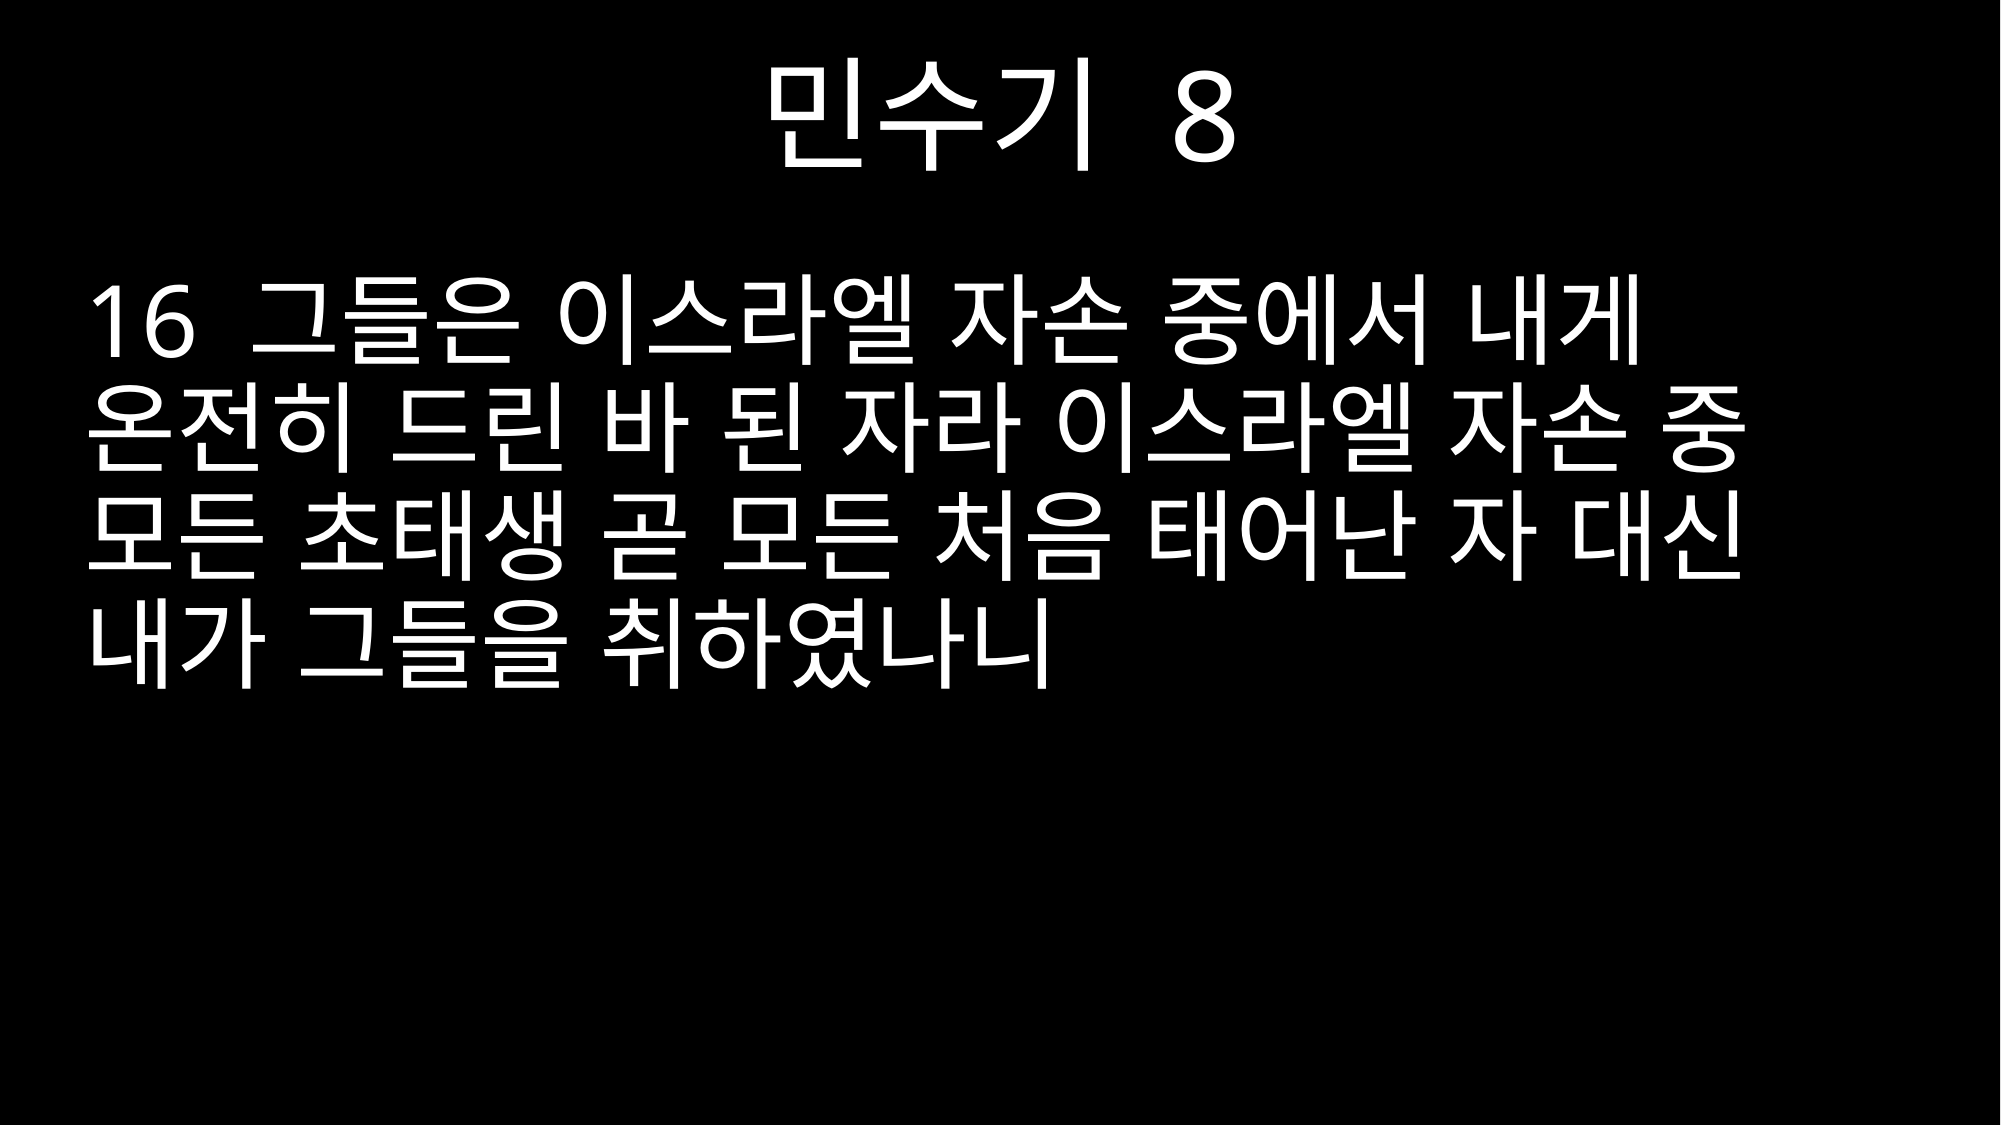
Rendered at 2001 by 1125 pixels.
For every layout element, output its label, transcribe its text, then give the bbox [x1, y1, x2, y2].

footer 민수기 8 [0, 32, 2000, 192]
list 16 그들은 이스라엘 자손 중에서 내게 온전히 드린 바 된 자라 이스라엘 자손 중 모든 초태생 곧 모든 처음 태어난 자 대신 내가 그들을 취하였나니 [69, 263, 1953, 423]
picture [0, 0, 2001, 1125]
